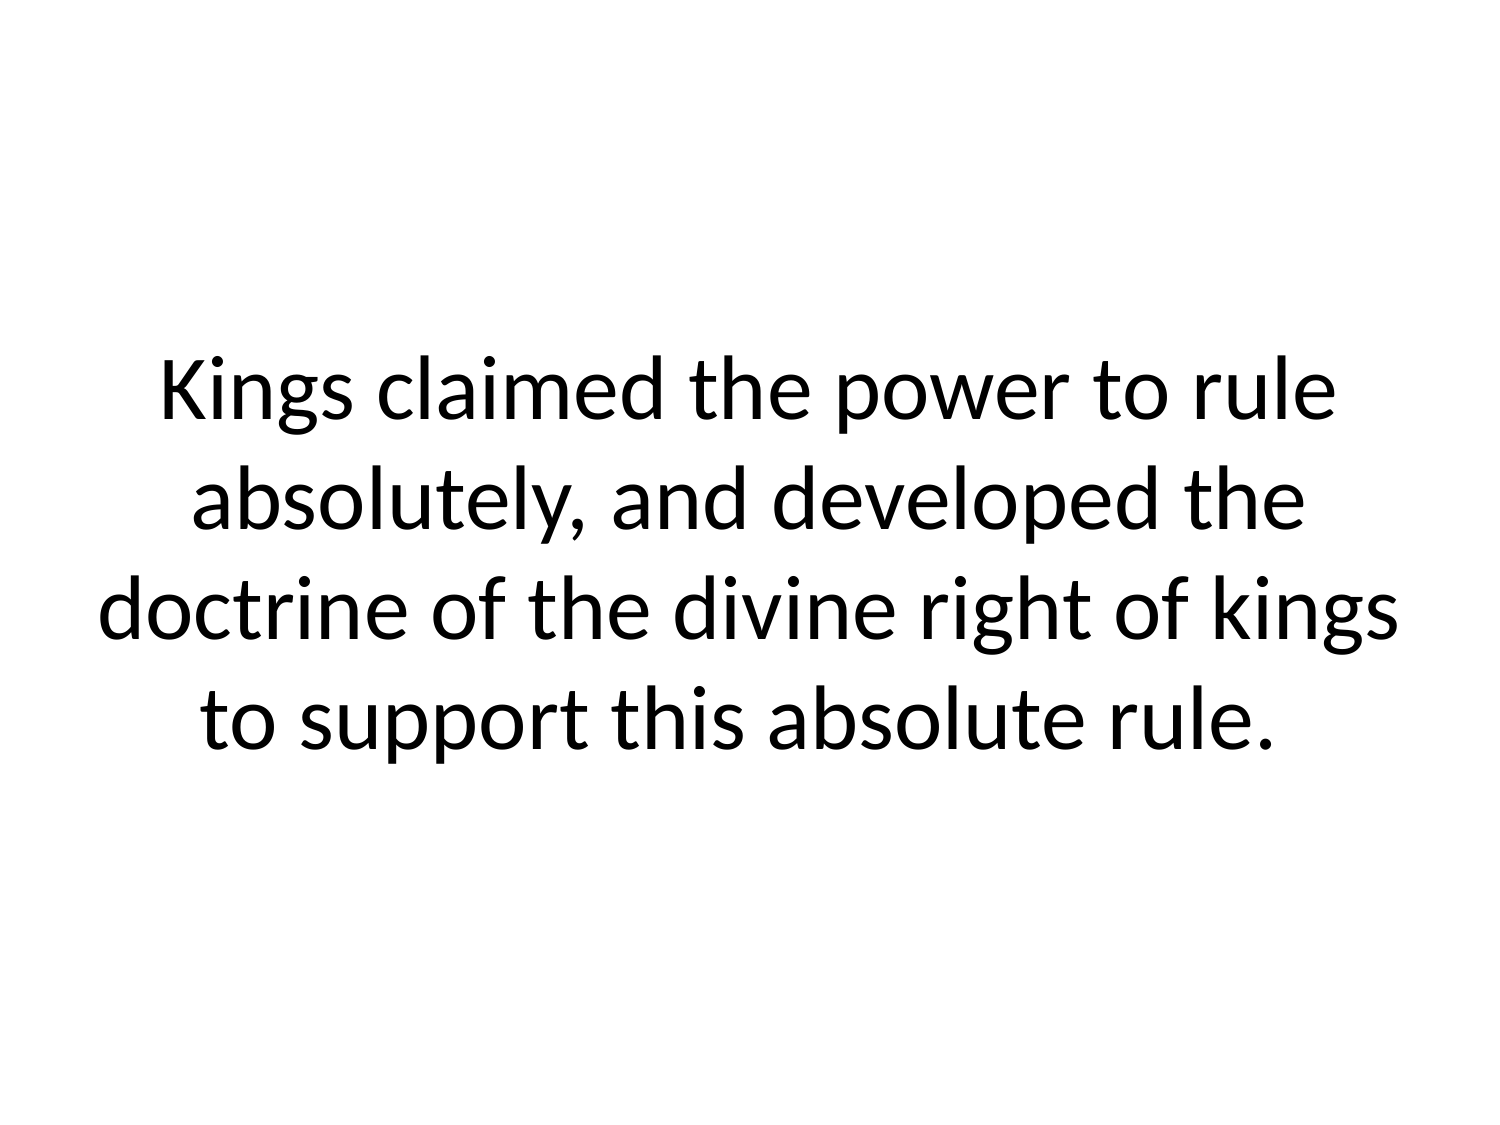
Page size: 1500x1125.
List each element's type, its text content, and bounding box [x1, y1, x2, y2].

title Kings claimed the power to rule absolutely, and developed the doctrine of the divine right of kings to support this absolute rule. [74, 44, 1426, 1051]
